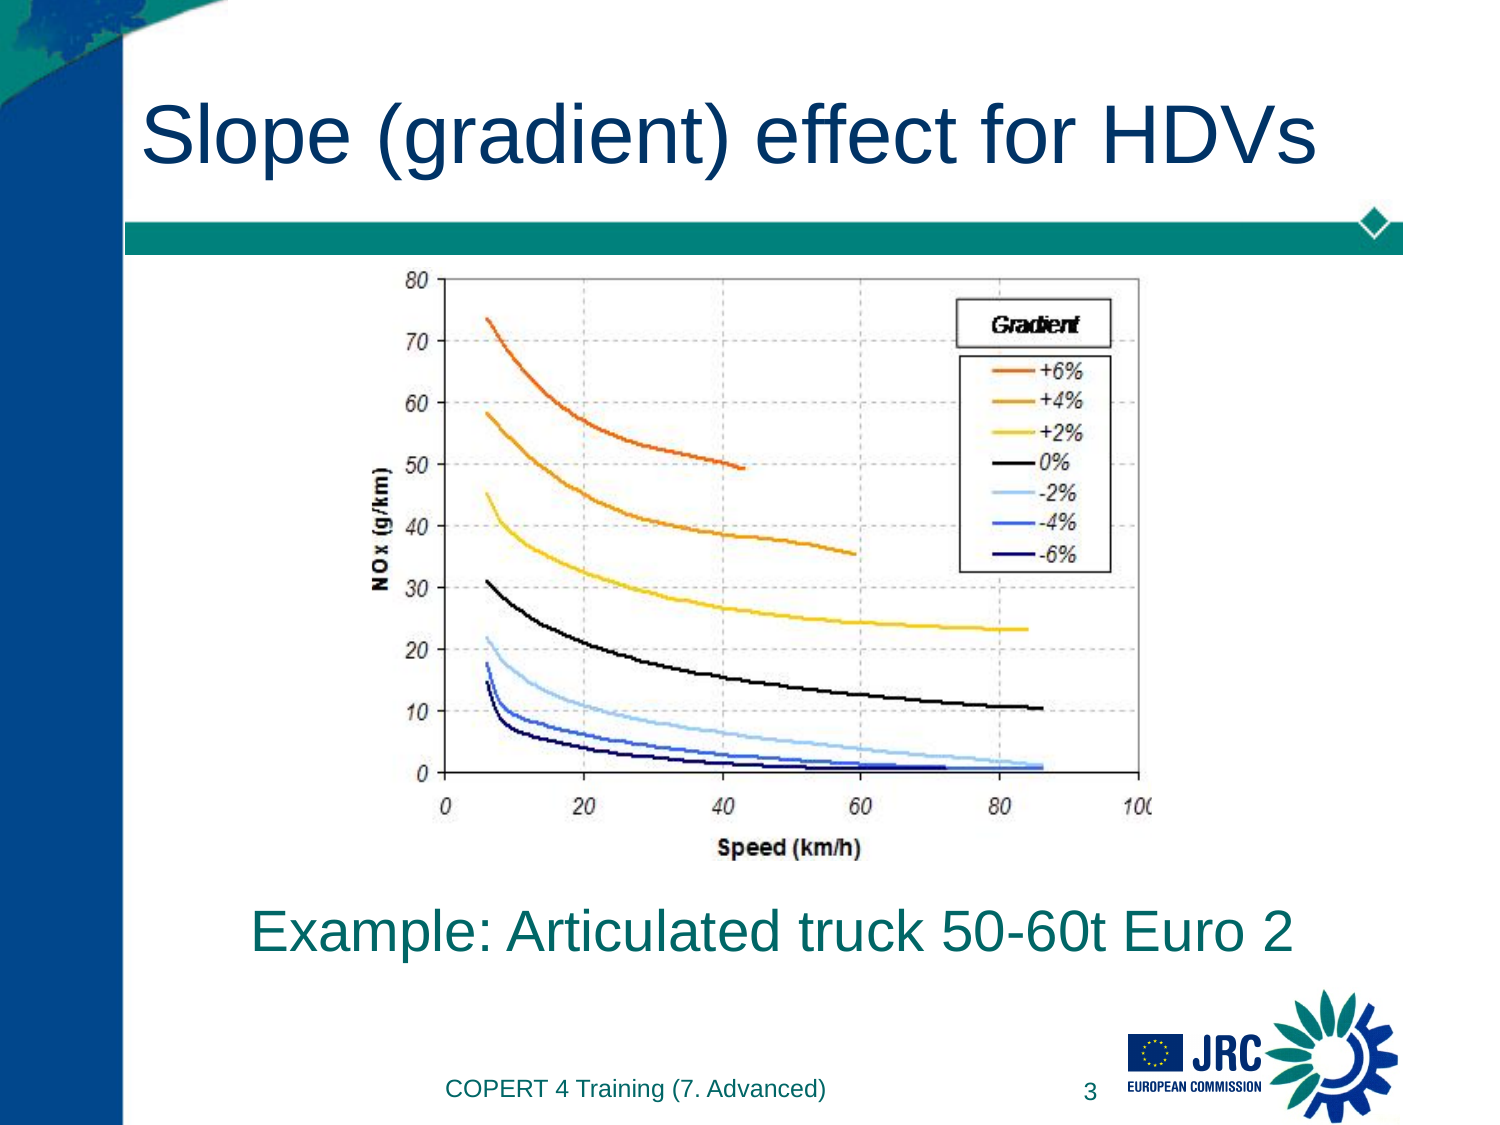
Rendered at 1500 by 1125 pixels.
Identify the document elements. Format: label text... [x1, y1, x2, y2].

picture [371, 266, 1152, 861]
picture [1262, 987, 1400, 1125]
slide_number 3 [987, 1062, 1113, 1113]
picture [0, 0, 1403, 1125]
title Slope (gradient) effect for HDVs [124, 33, 1401, 188]
list Example: Articulated truck 50-60t Euro 2 [135, 892, 1411, 975]
footer COPERT 4 Training (7. Advanced) [324, 1062, 948, 1110]
picture [1128, 1034, 1261, 1092]
